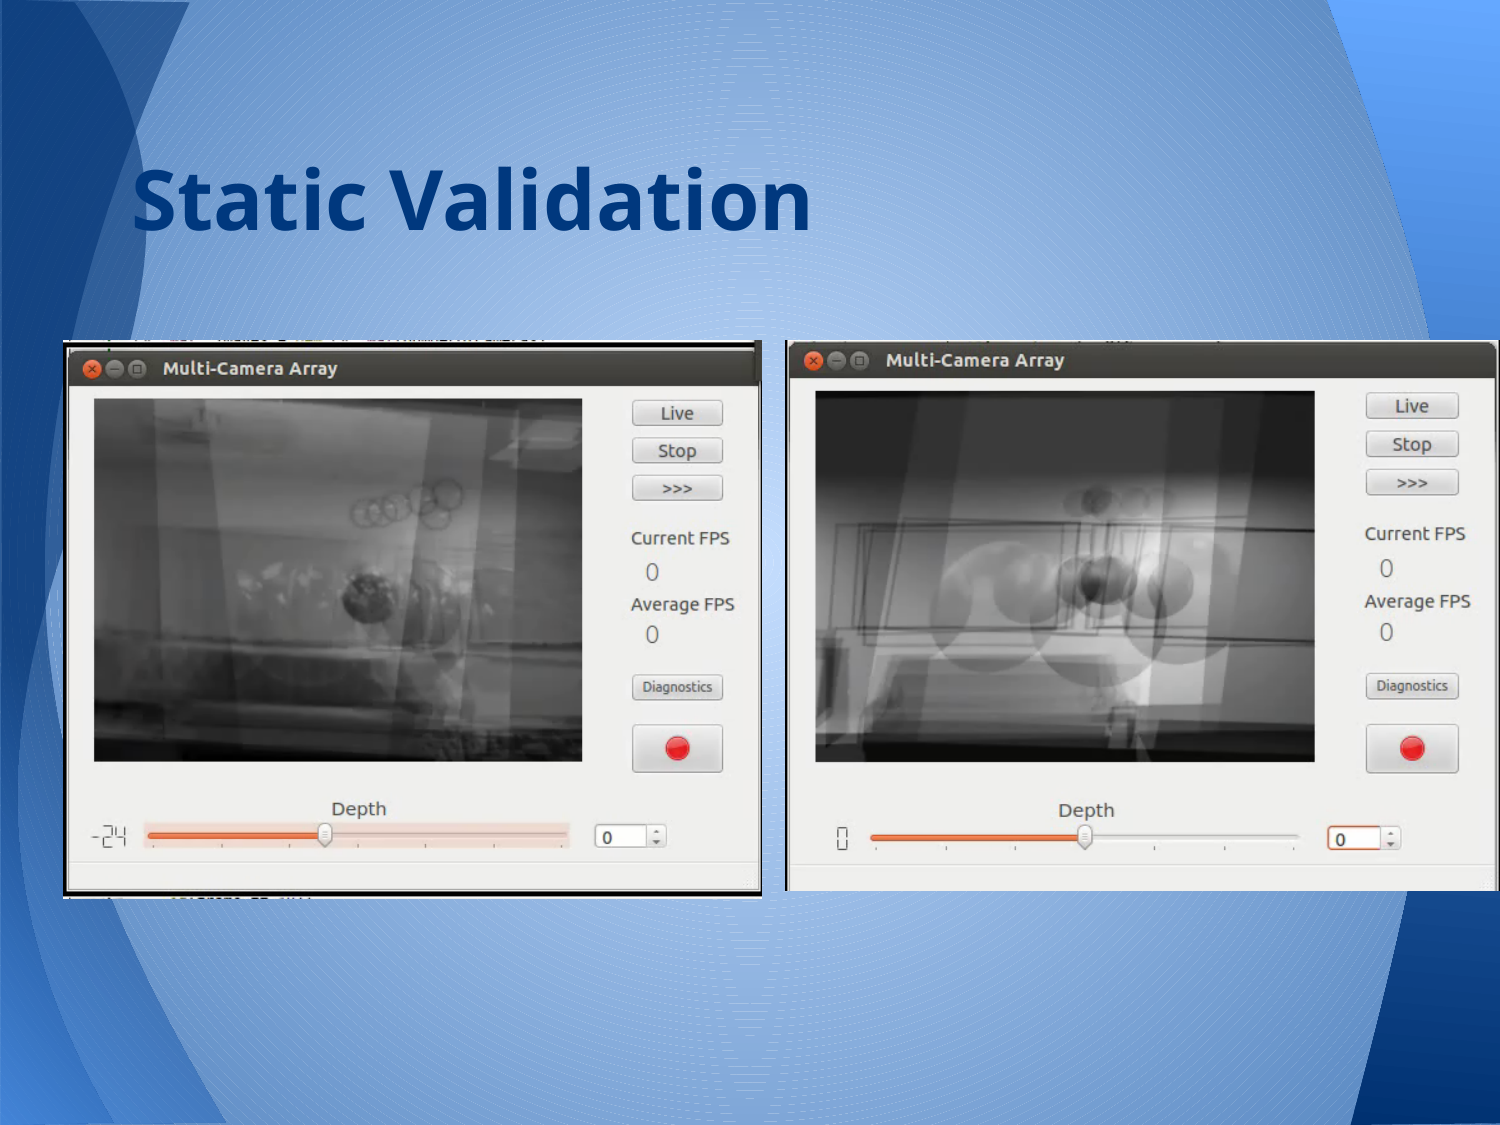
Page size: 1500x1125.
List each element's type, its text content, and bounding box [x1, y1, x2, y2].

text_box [784, 339, 1500, 892]
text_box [62, 339, 763, 900]
title Static Validation [75, 45, 1425, 263]
